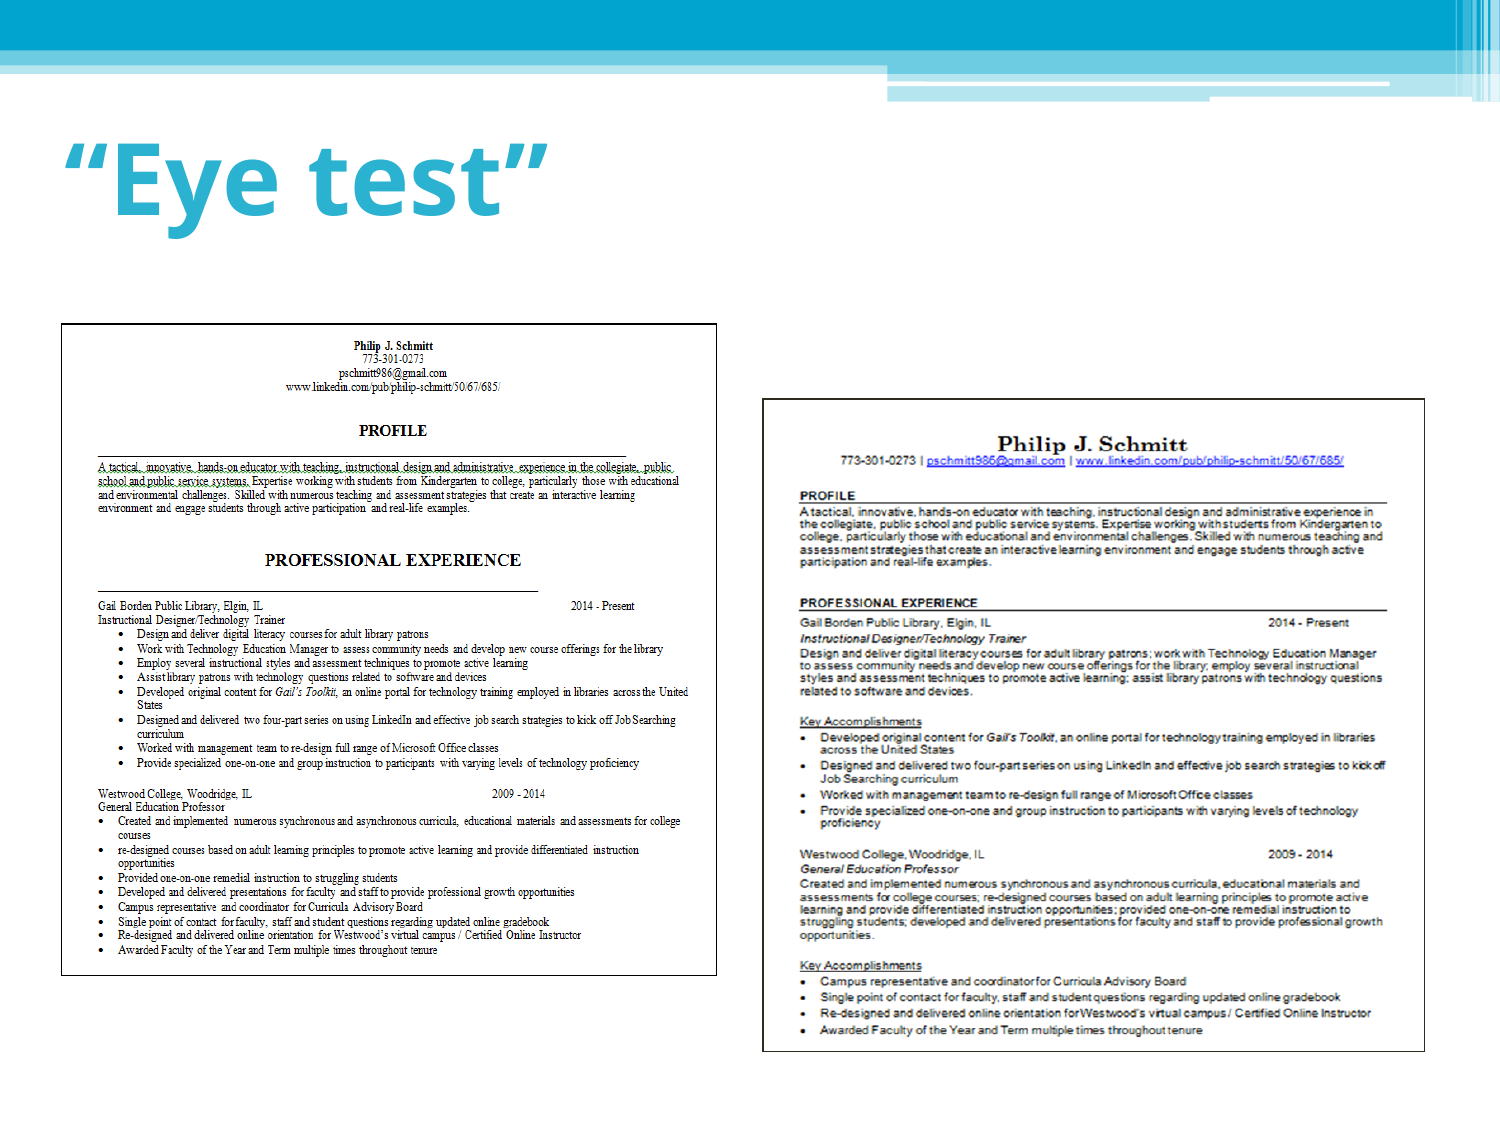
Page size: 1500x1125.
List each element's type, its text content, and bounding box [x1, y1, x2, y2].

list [762, 398, 1425, 1052]
title “Eye test” [50, 87, 1400, 263]
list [62, 324, 716, 975]
